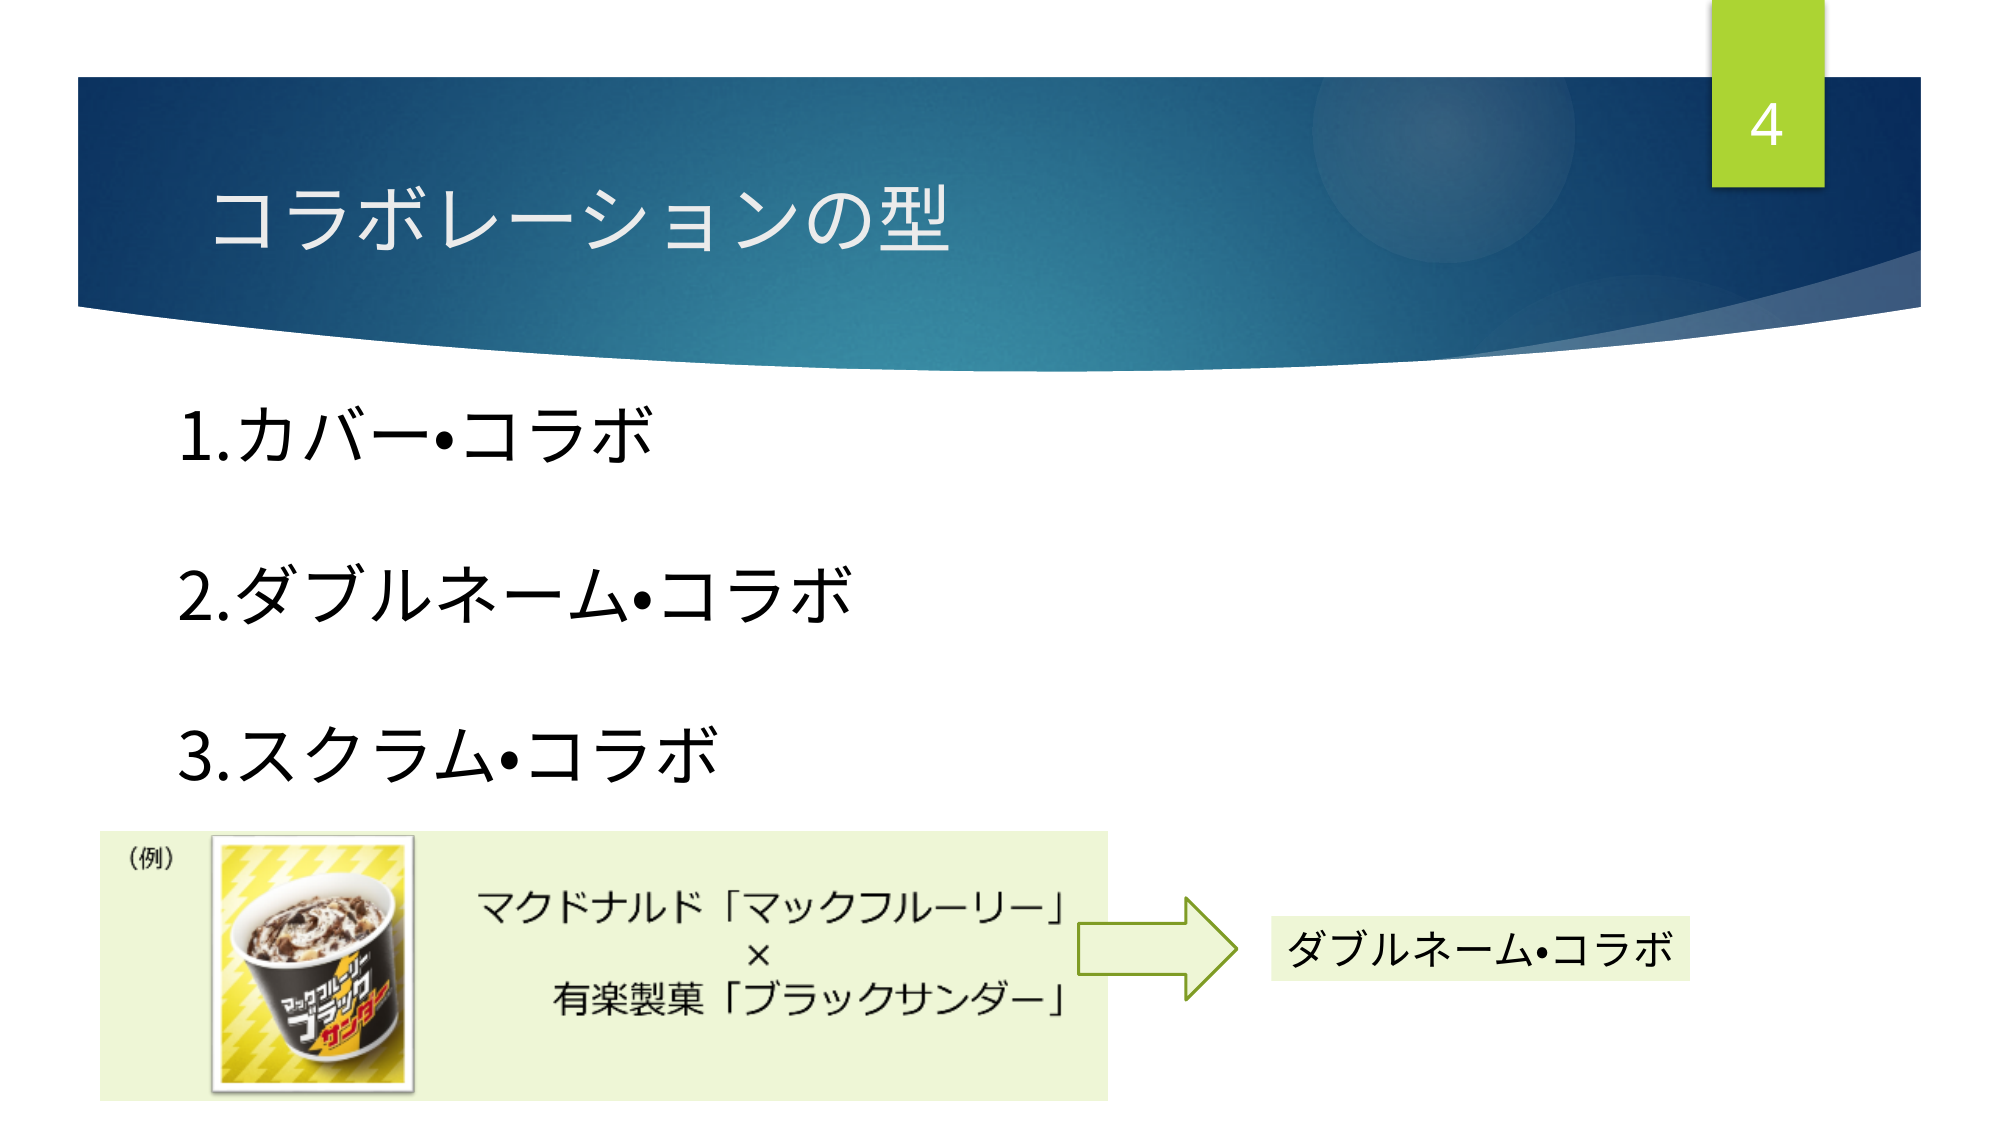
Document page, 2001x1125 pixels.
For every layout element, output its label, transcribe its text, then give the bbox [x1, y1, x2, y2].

text_box カバー・コラボ ダブルネーム・コラボ スクラム・コラボ [162, 386, 871, 801]
slide_number 4 [1698, 48, 1836, 175]
title コラボレーションの型 [189, 159, 1627, 276]
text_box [99, 830, 1707, 1102]
